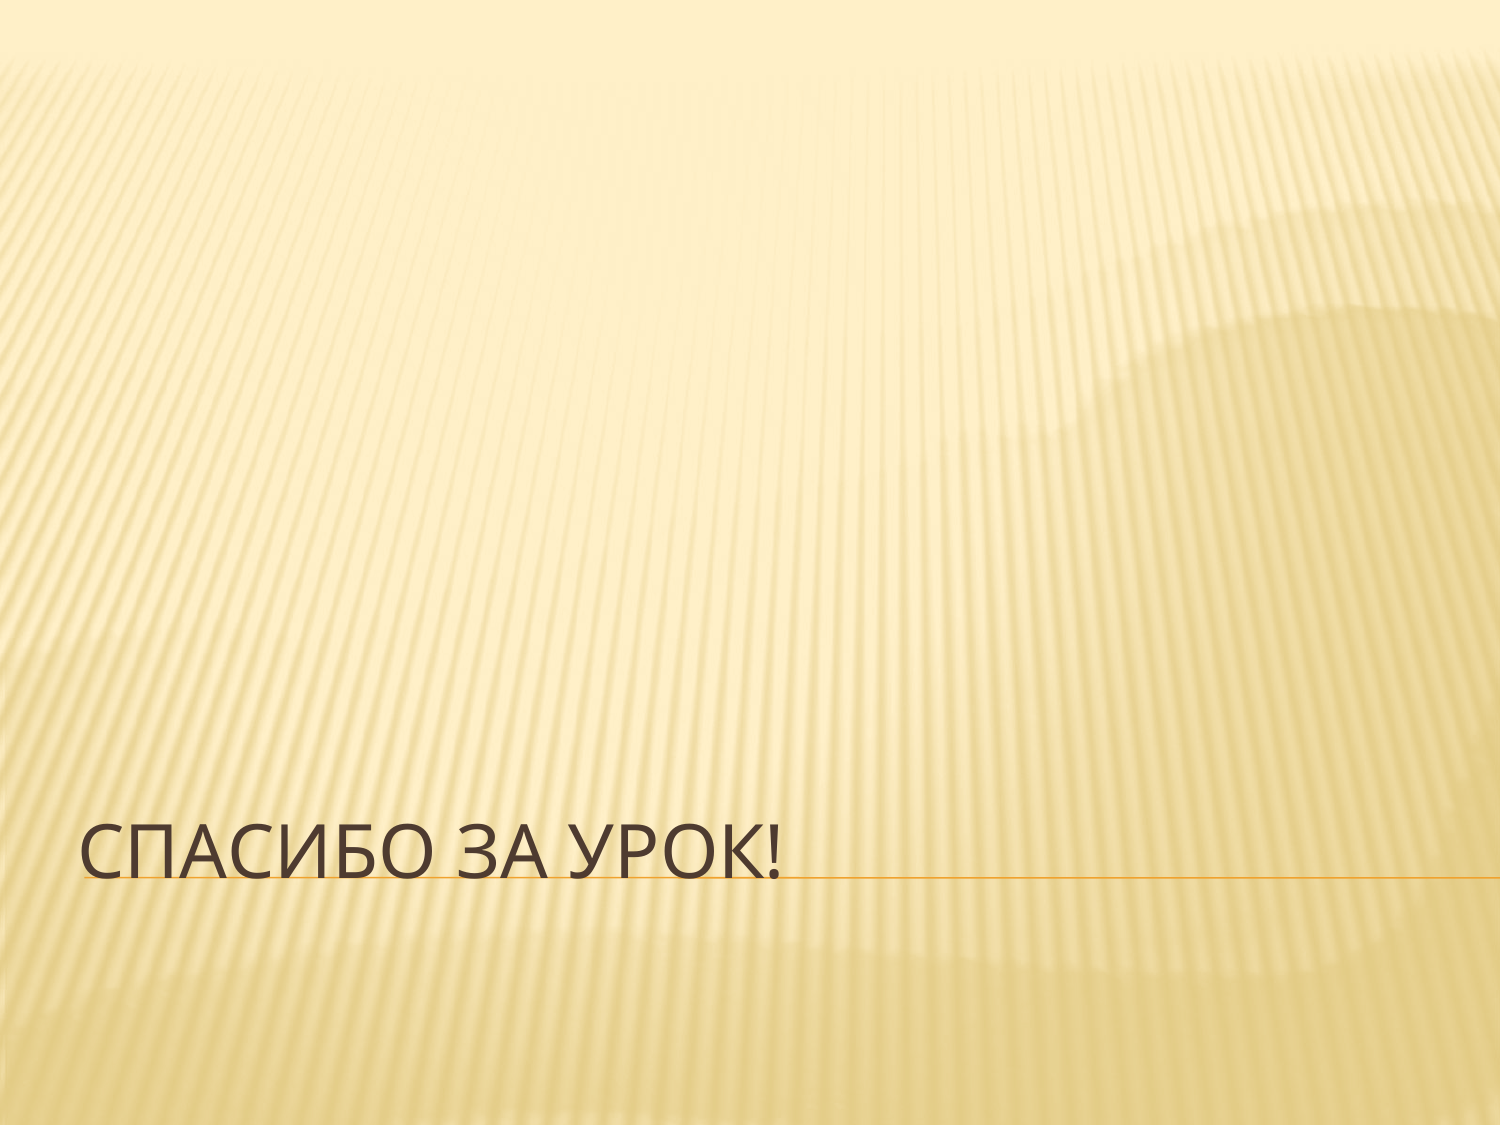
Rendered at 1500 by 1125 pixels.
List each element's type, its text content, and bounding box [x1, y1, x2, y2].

title Спасибо за урок! [62, 796, 1450, 997]
